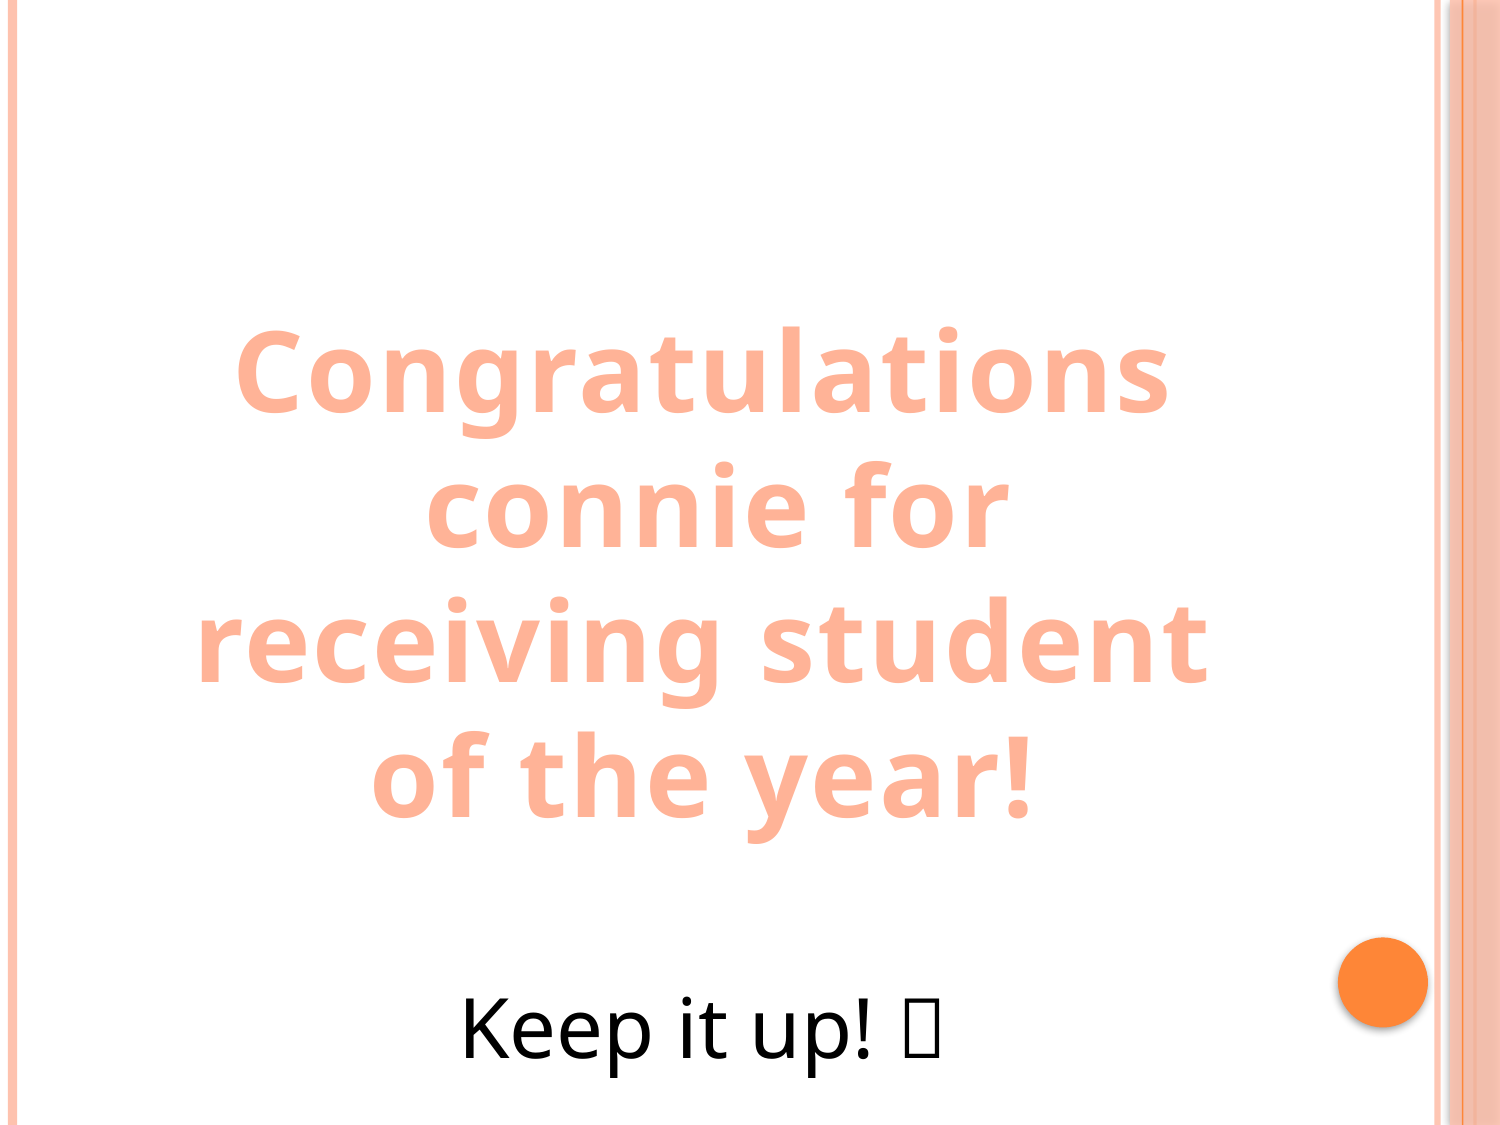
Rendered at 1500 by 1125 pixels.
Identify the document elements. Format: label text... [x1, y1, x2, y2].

text_box Congratulations connie for receiving student of the year! Keep it up!  [0, 292, 1500, 1125]
